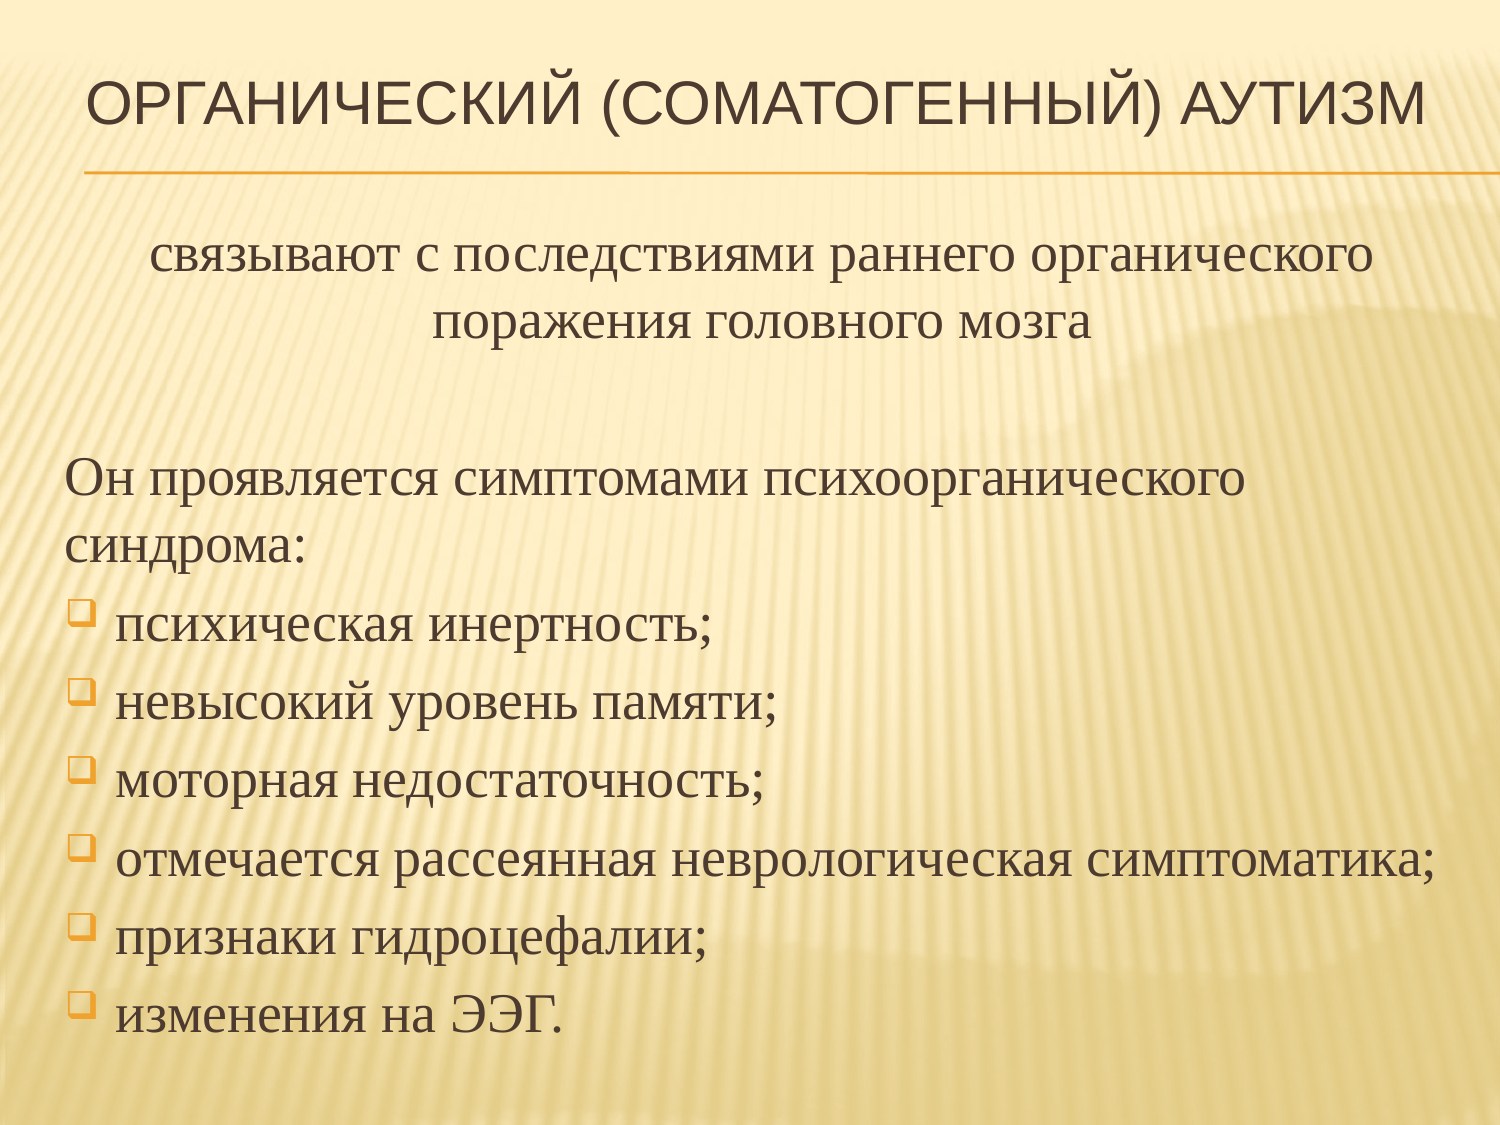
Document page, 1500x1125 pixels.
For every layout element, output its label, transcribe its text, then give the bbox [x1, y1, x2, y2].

title Органический (соматогенный) аутизм [53, 30, 1479, 169]
list связывают с последствиями раннего органического поражения головного мозга Он проявляется симптомами психоорганического синдрома: психическая инертность; невысокий уровень памяти; моторная недостаточность; отмечается рассеянная неврологическая симптоматика; признаки гидроцефалии; изменения на ЭЭГ. [50, 208, 1475, 1106]
